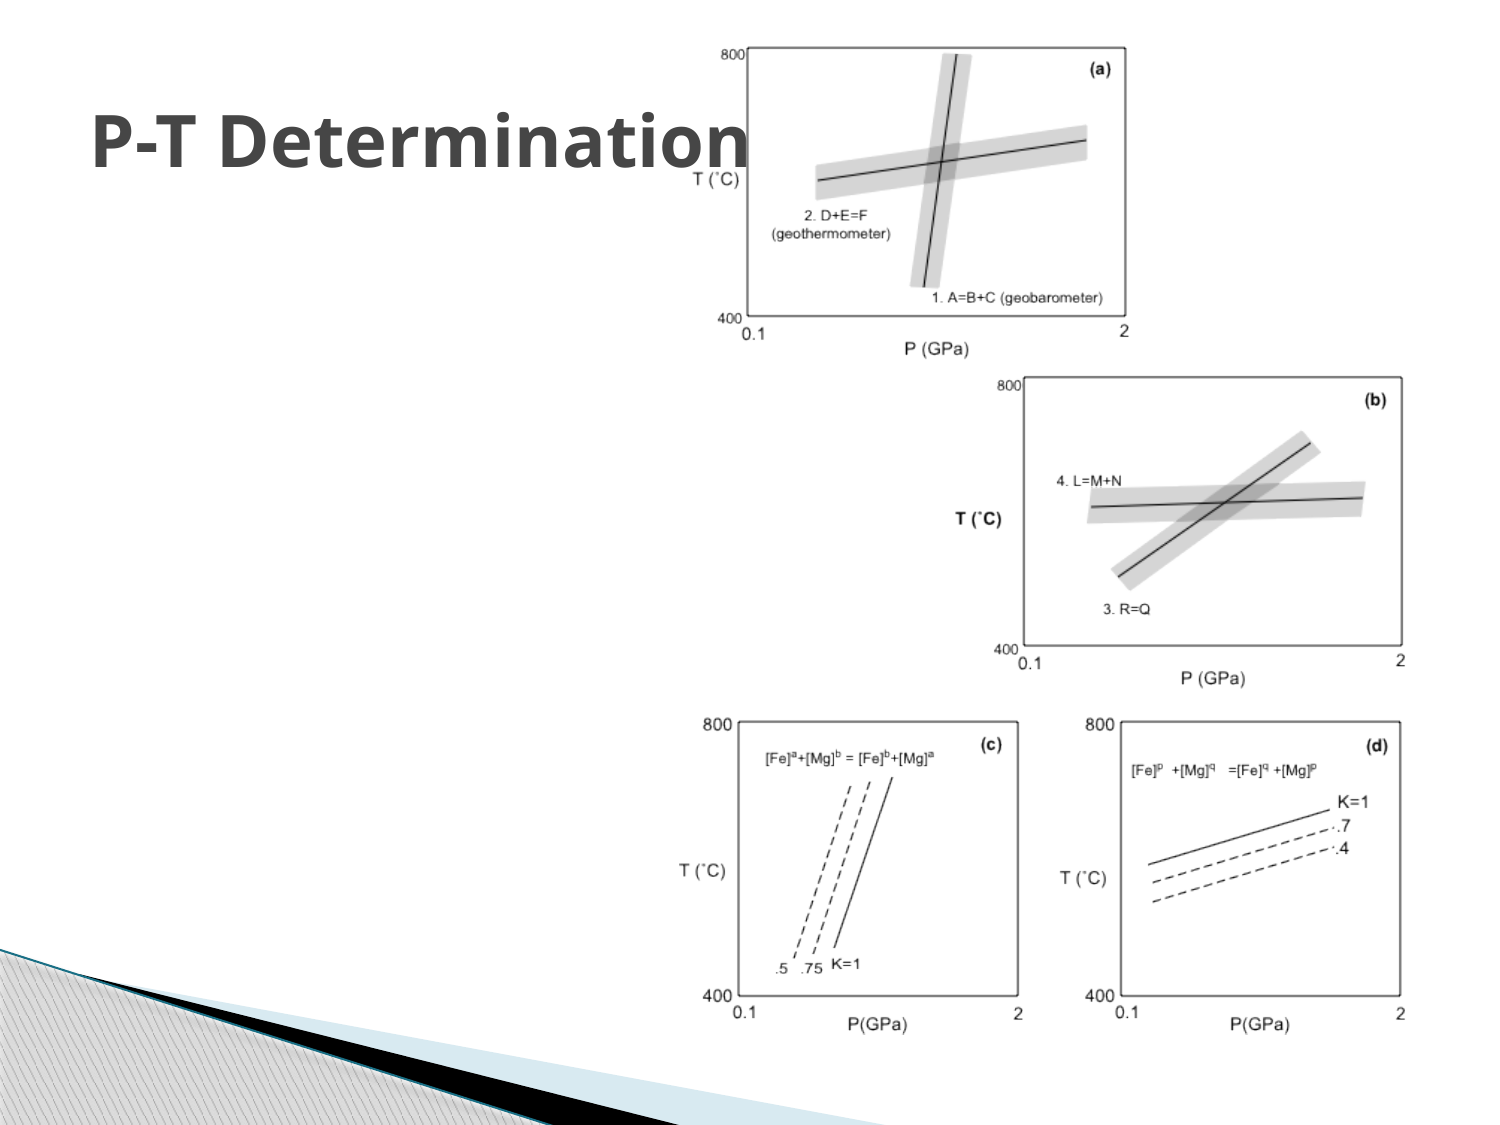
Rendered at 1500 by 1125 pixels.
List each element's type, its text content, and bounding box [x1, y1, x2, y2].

title P-T Determination [75, 45, 679, 233]
picture [679, 44, 1408, 1036]
